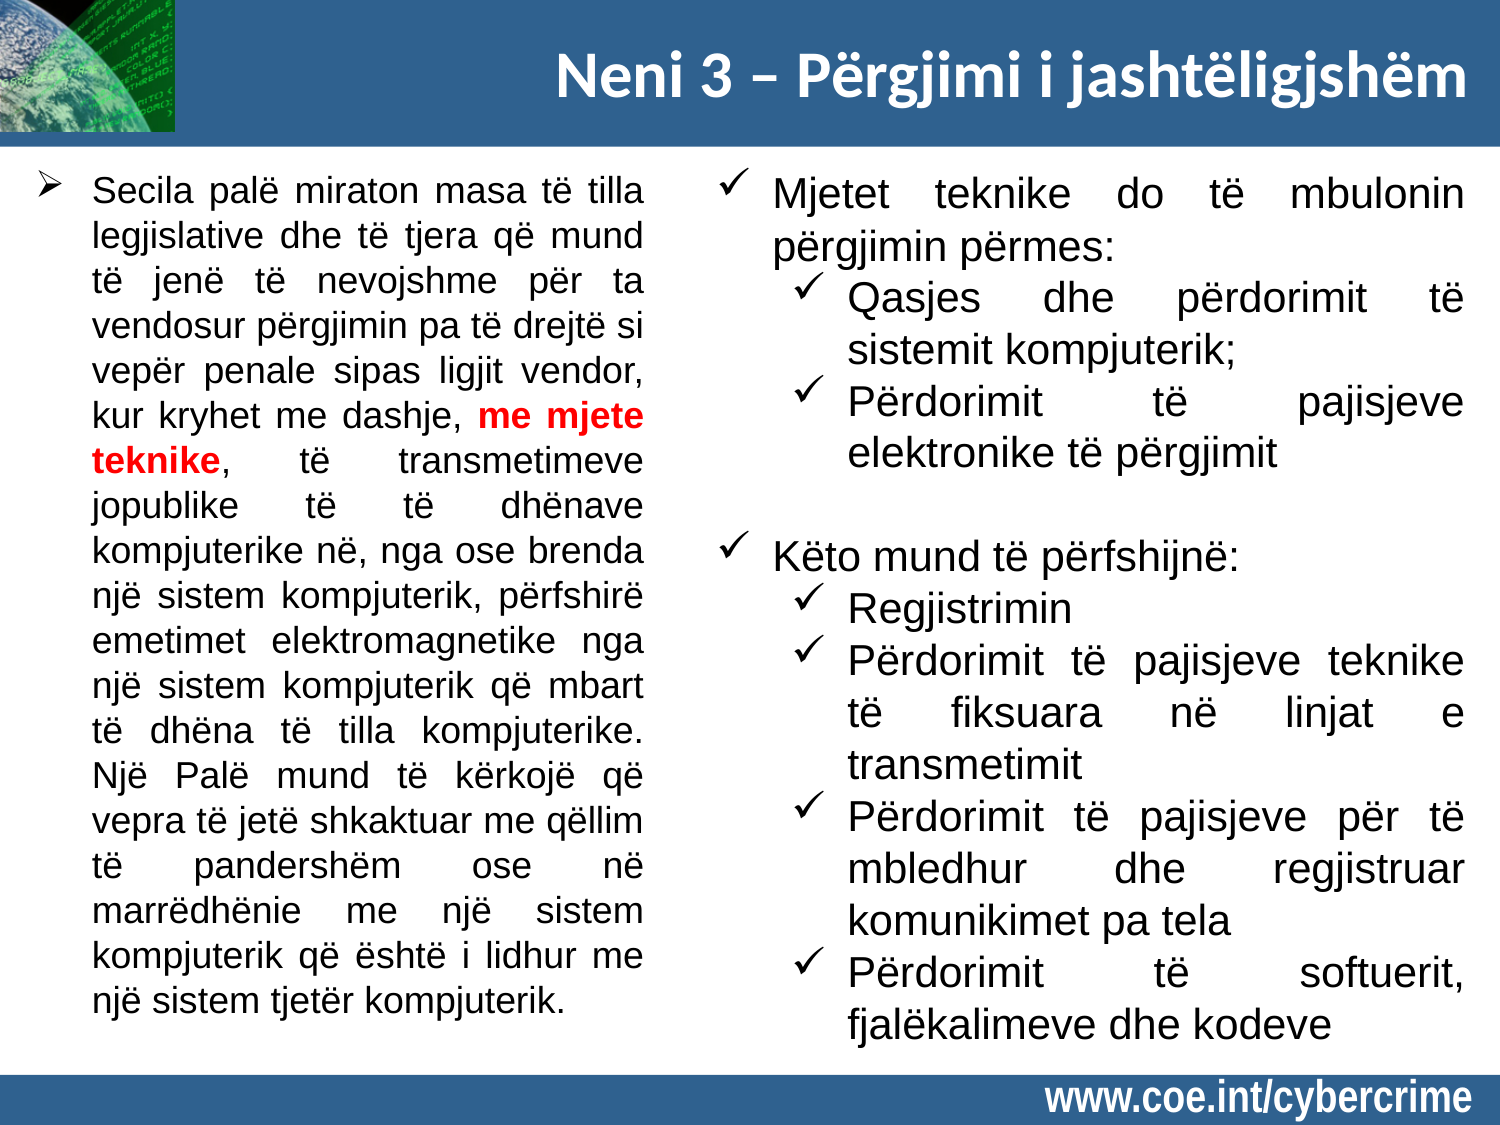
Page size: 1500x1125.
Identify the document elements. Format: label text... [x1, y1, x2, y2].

picture [0, 0, 175, 132]
text_box Secila palë miraton masa të tilla legjislative dhe të tjera që mund të jenë të nevojshme për ta vendosur përgjimin pa të drejtë si vepër penale sipas ligjit vendor, kur kryhet me dashje, me mjete teknike, të transmetimeve jopublike të të dhënave kompjuterike në, nga ose brenda një sistem kompjuterik, përfshirë emetimet elektromagnetike nga një sistem kompjuterik që mbart të dhëna të tilla kompjuterike. Një Palë mund të kërkojë që vepra të jetë shkaktuar me qëllim të pandershëm ose në marrëdhënie me një sistem kompjuterik që është i lidhur me një sistem tjetër kompjuterik. [20, 158, 659, 1028]
text_box [0, 1073, 1030, 1125]
text_box Neni 3 – Përgjimi i jashtëligjshëm [0, 0, 1500, 149]
text_box Mjetet teknike do të mbulonin përgjimin përmes: Qasjes dhe përdorimit të sistemit kompjuterik; Përdorimit të pajisjeve elektronike të përgjimit Këto mund të përfshijnë: Regjistrimin Përdorimit të pajisjeve teknike të fiksuara në linjat e transmetimit Përdorimit të pajisjeve për të mbledhur dhe regjistruar komunikimet pa tela Përdorimit të softuerit, fjalëkalimeve dhe kodeve [701, 158, 1480, 1056]
text_box www.coe.int/cybercrime [1030, 1059, 1500, 1125]
